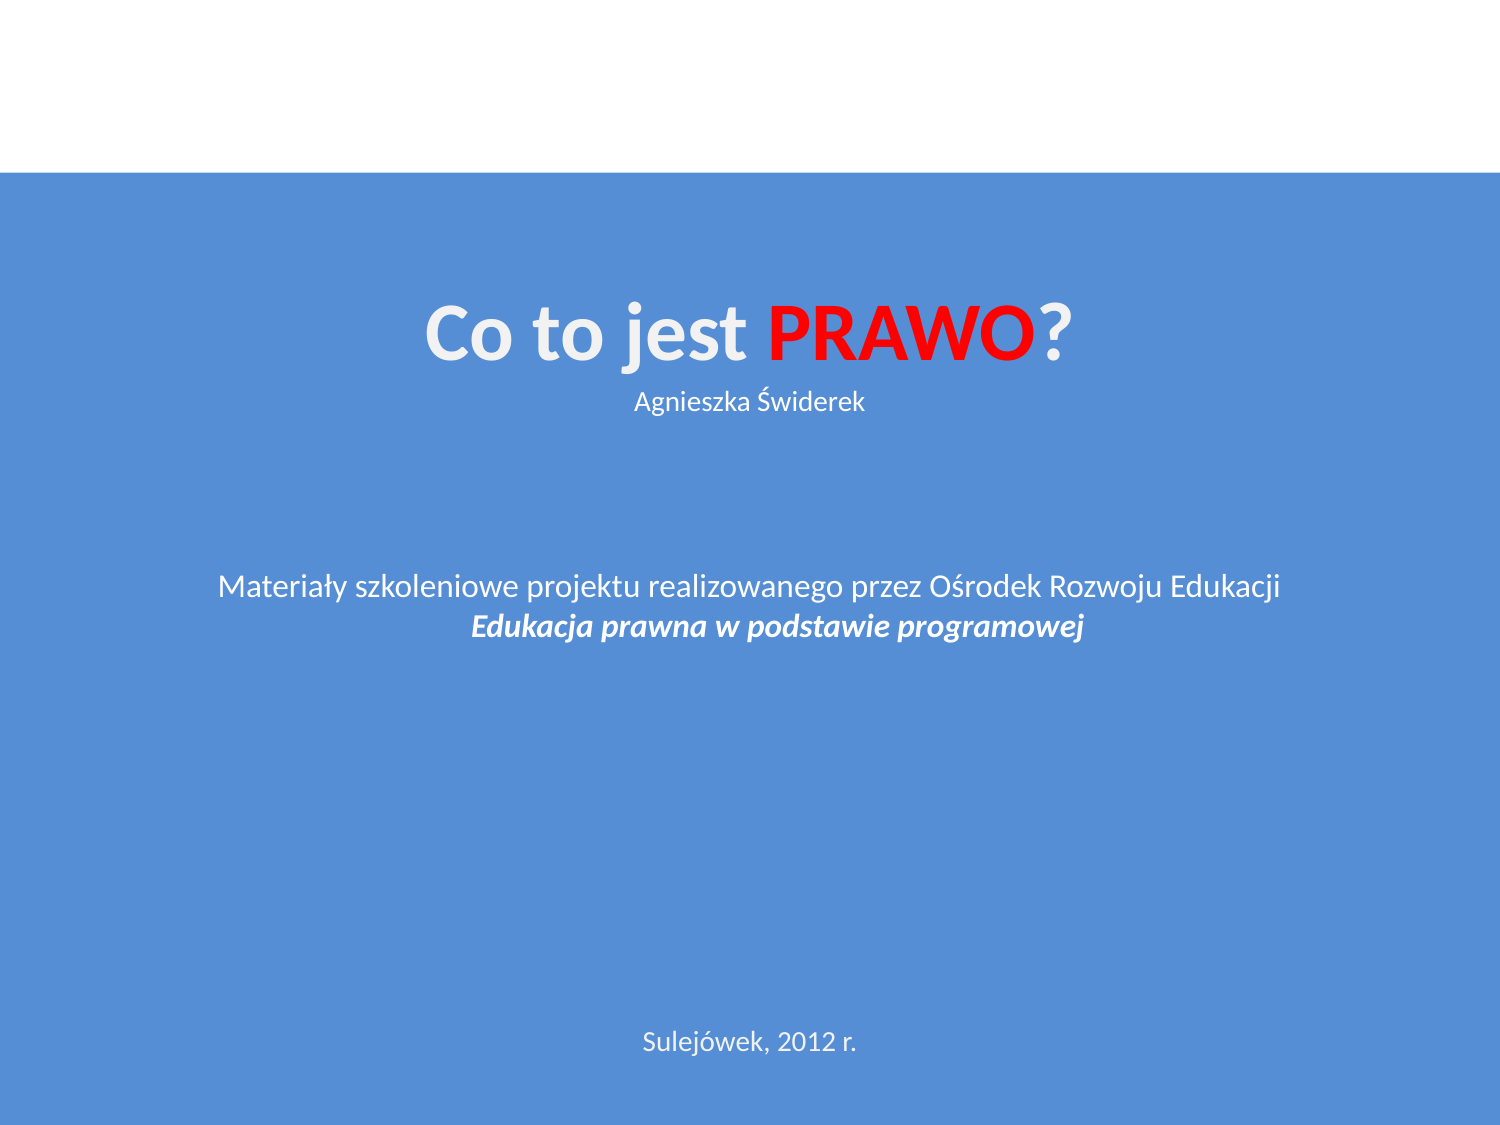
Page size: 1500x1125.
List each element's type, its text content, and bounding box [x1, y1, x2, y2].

list Co to jest PRAWO? Agnieszka Świderek Materiały szkoleniowe projektu realizowanego przez Ośrodek Rozwoju Edukacji Edukacja prawna w podstawie programowej Sulejówek, 2012 r. [0, 172, 1500, 1125]
